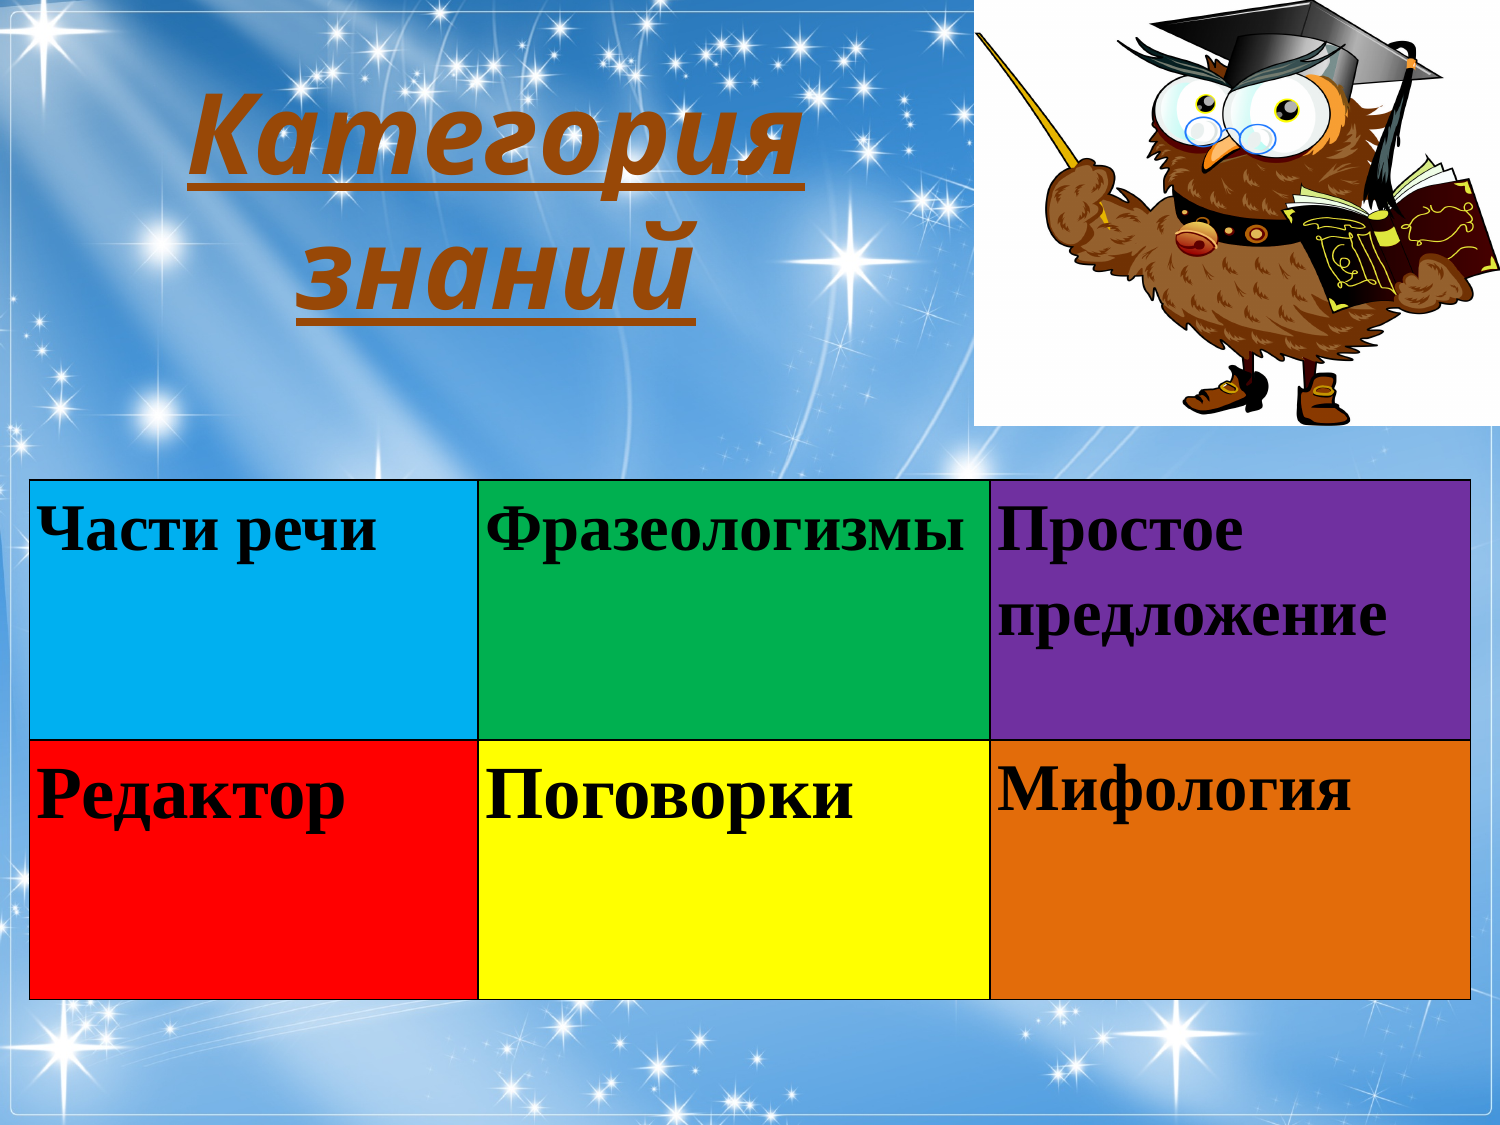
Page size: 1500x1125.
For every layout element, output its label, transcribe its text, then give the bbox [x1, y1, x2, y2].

table_cell Редактор [30, 741, 477, 999]
picture [0, 0, 1500, 1125]
table_cell Поговорки [479, 741, 989, 999]
table_cell Мифология [991, 741, 1470, 999]
table_header Части речи [30, 481, 477, 739]
table_header Фразеологизмы [479, 481, 989, 739]
text_box Категория знаний [100, 54, 892, 340]
table_header Простое предложение [991, 481, 1470, 739]
